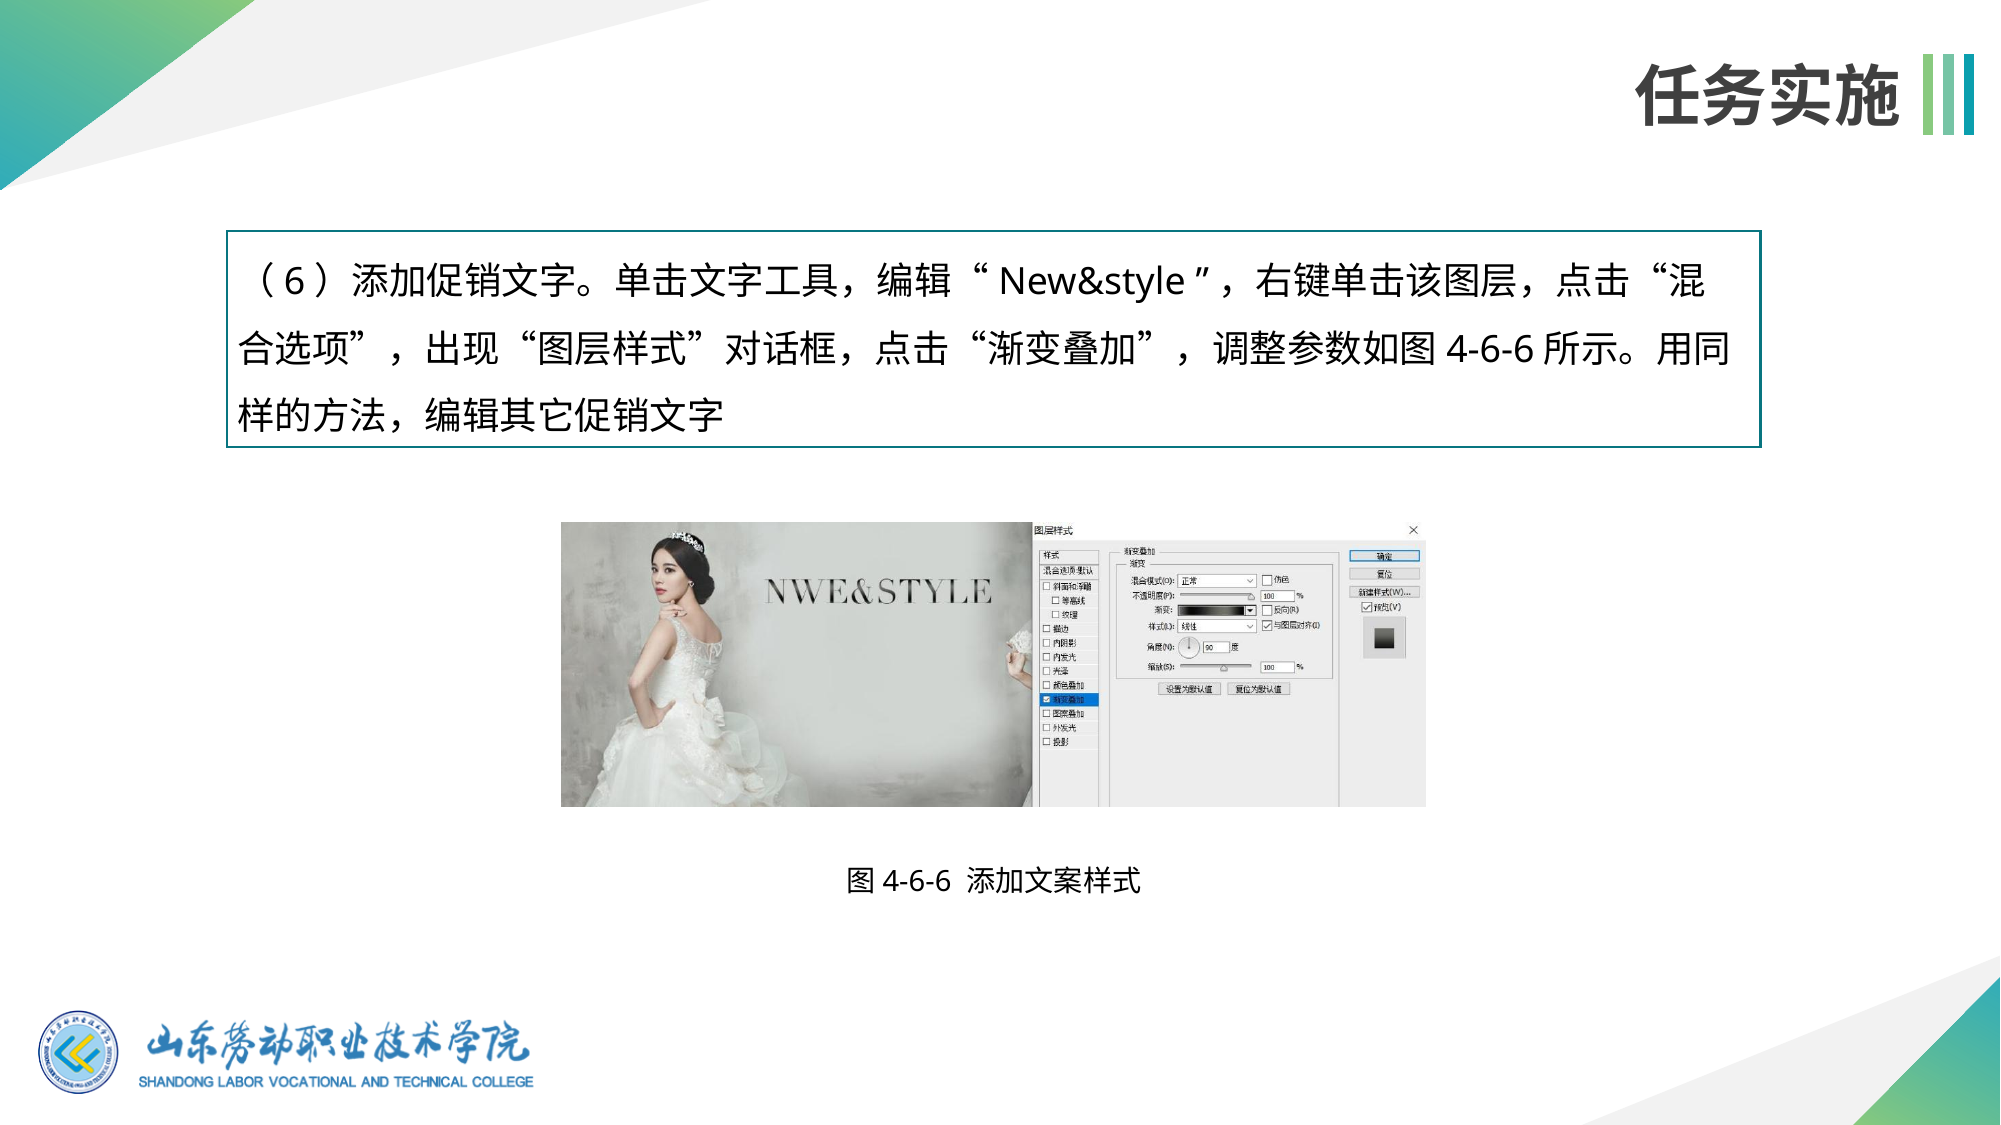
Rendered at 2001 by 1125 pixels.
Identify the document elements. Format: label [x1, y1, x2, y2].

picture [561, 522, 1426, 807]
text_box [1928, 54, 1969, 136]
picture [38, 1010, 550, 1094]
text_box [0, 0, 2000, 1125]
